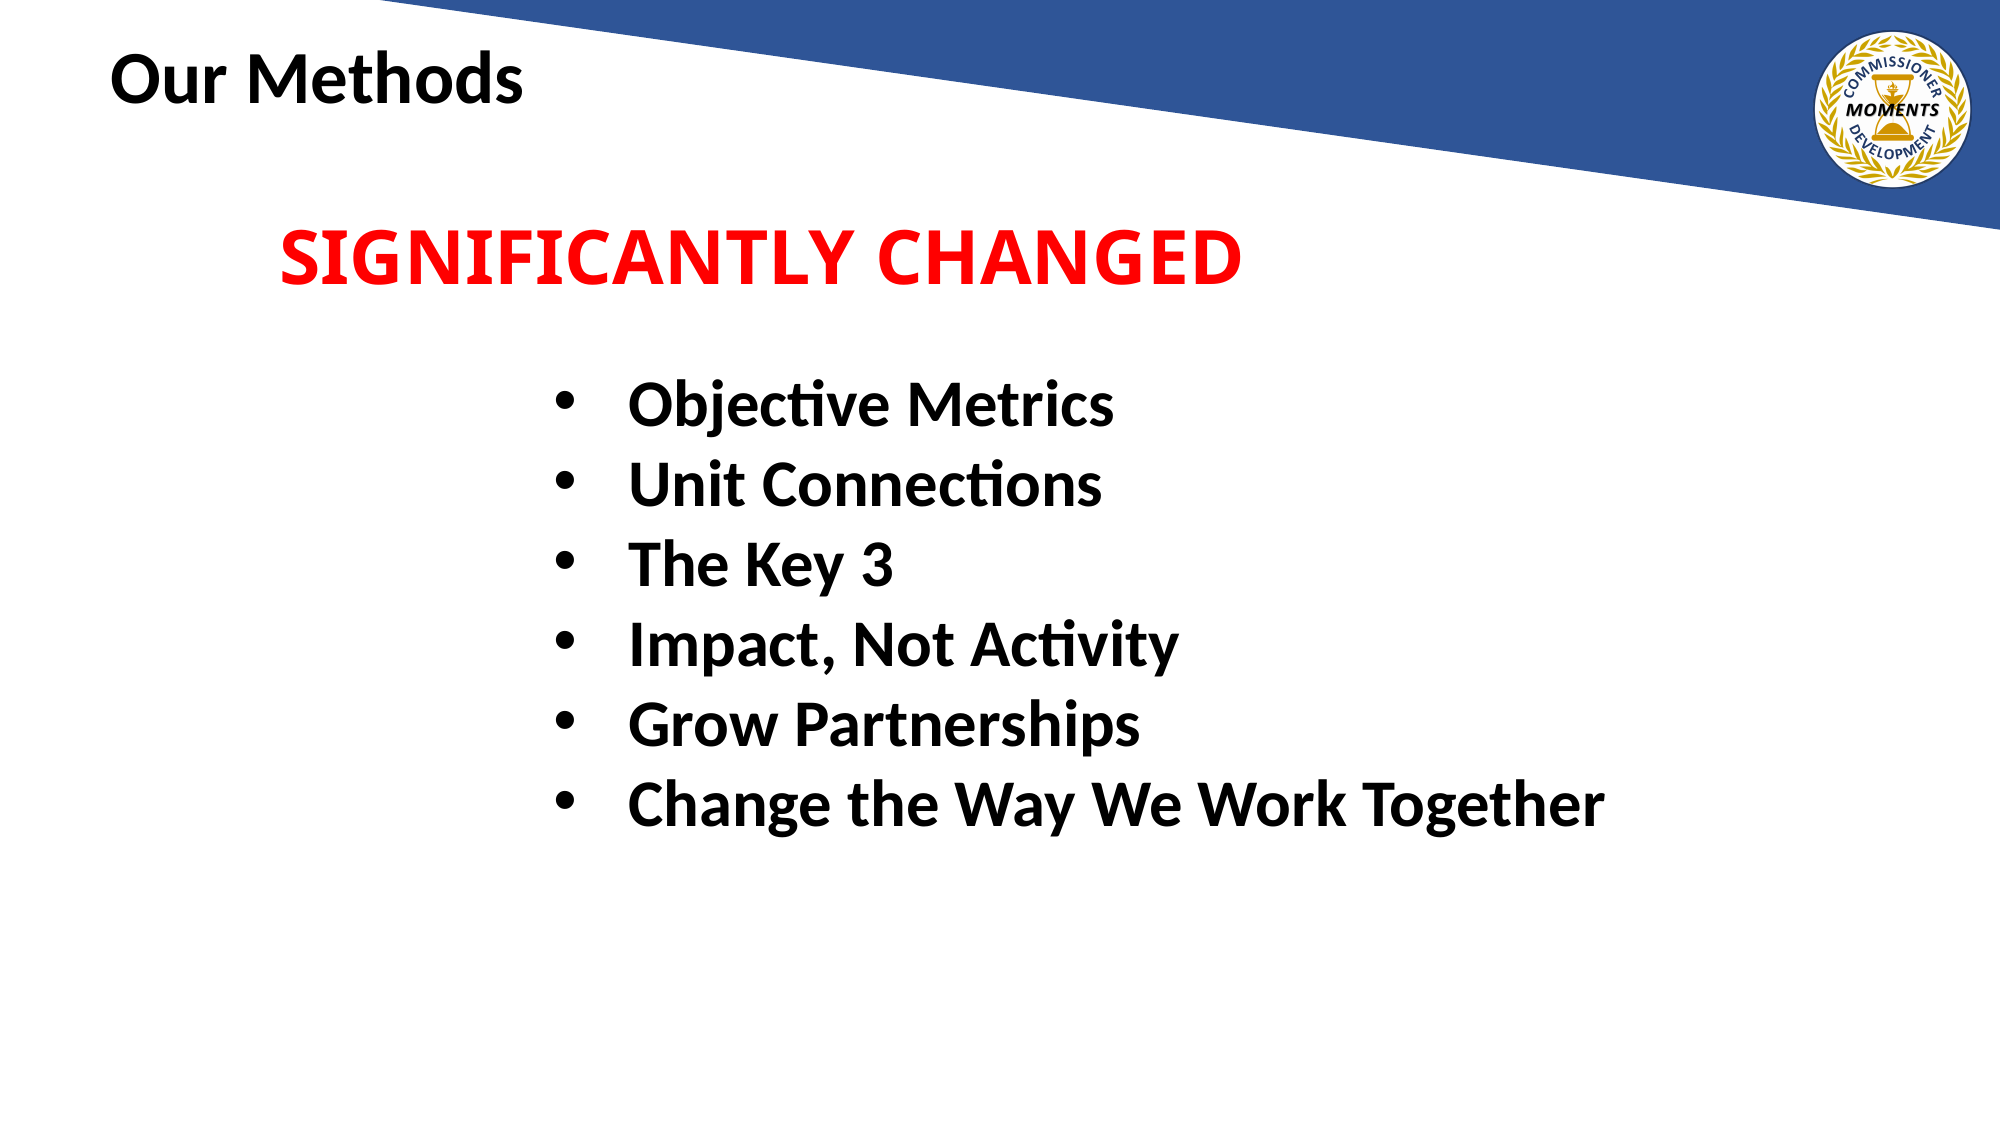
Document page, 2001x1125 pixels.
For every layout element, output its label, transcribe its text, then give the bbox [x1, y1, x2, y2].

picture [1813, 30, 1972, 189]
text_box Objective Metrics Unit Connections The Key 3 Impact, Not Activity Grow Partnerships Change the Way We Work Together [538, 352, 1630, 917]
text_box Our Methods [96, 21, 838, 126]
text_box SIGNIFICANTLY CHANGED [216, 202, 1308, 308]
